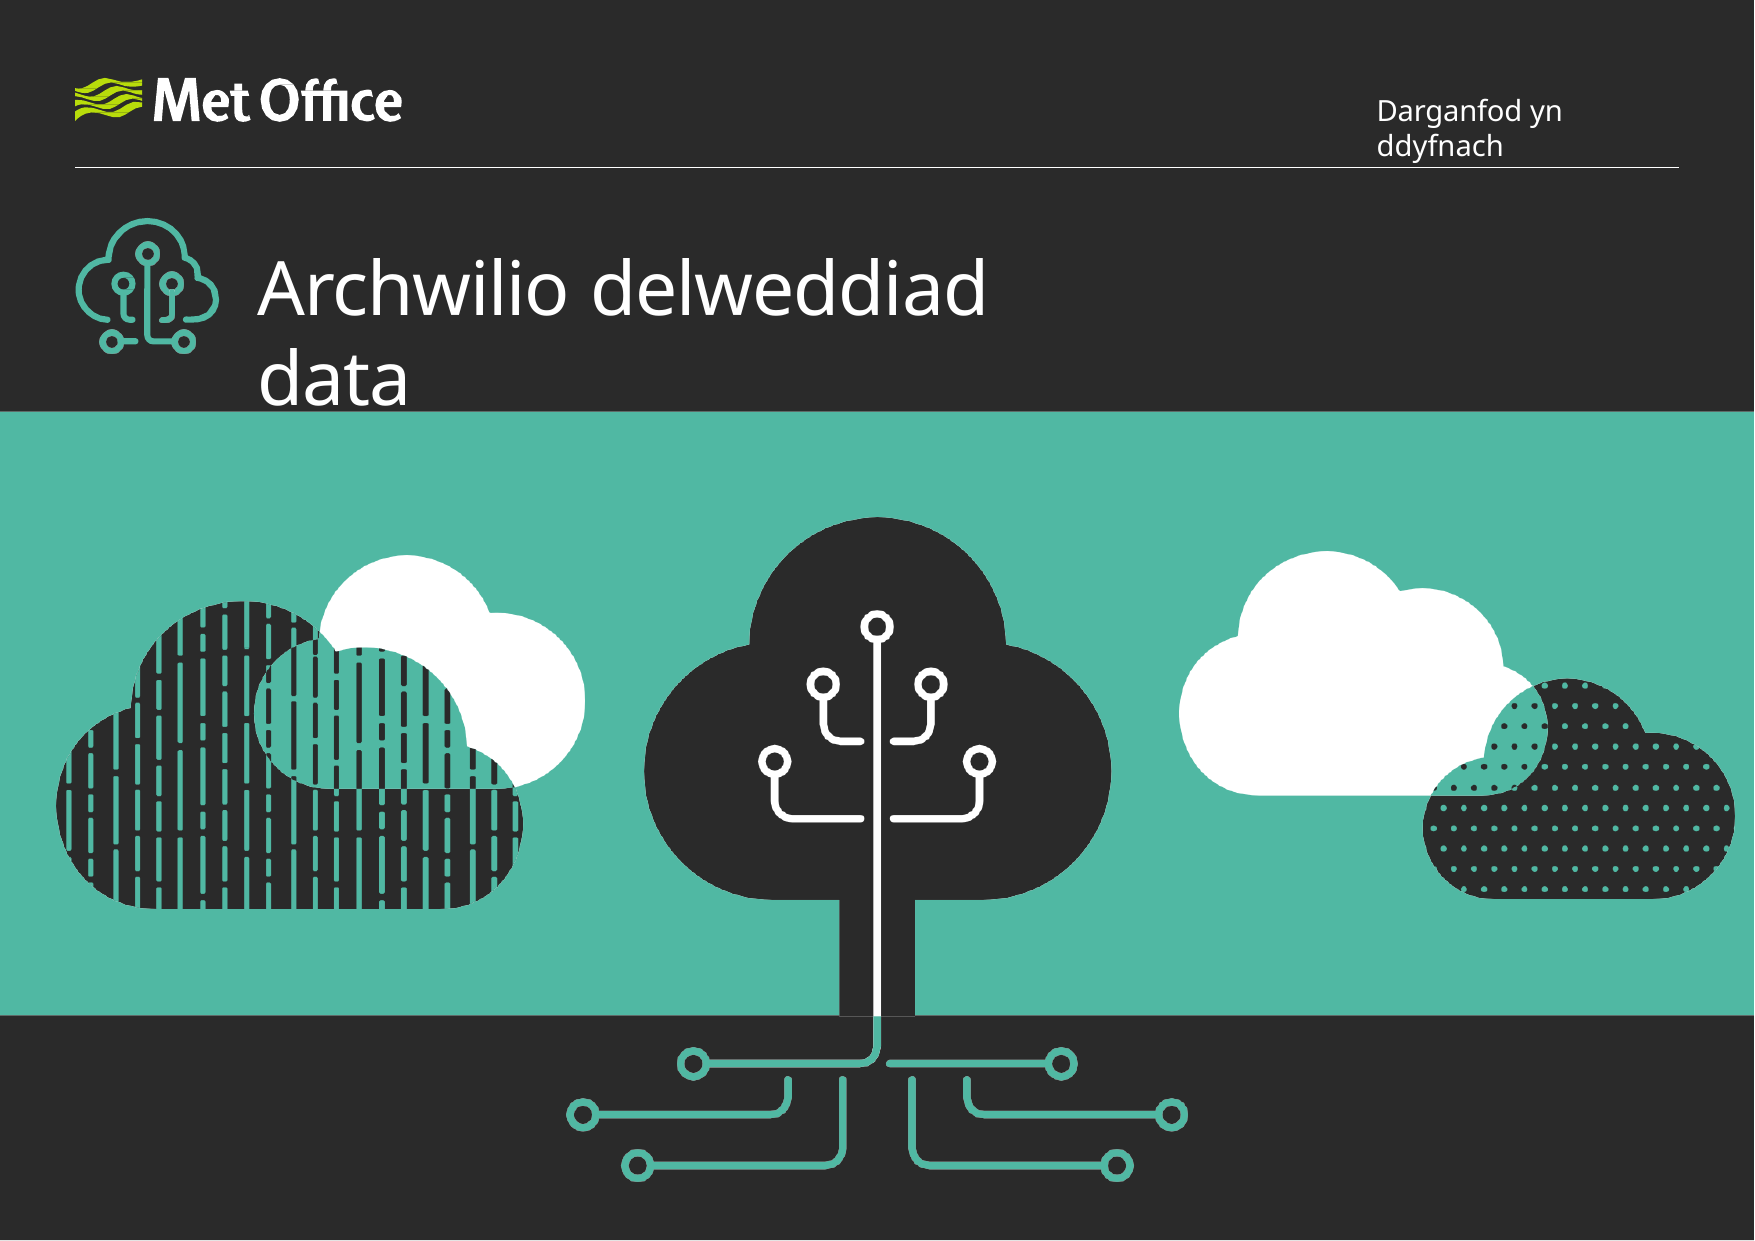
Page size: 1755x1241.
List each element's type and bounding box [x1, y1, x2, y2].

text_box [0, 0, 1755, 1241]
